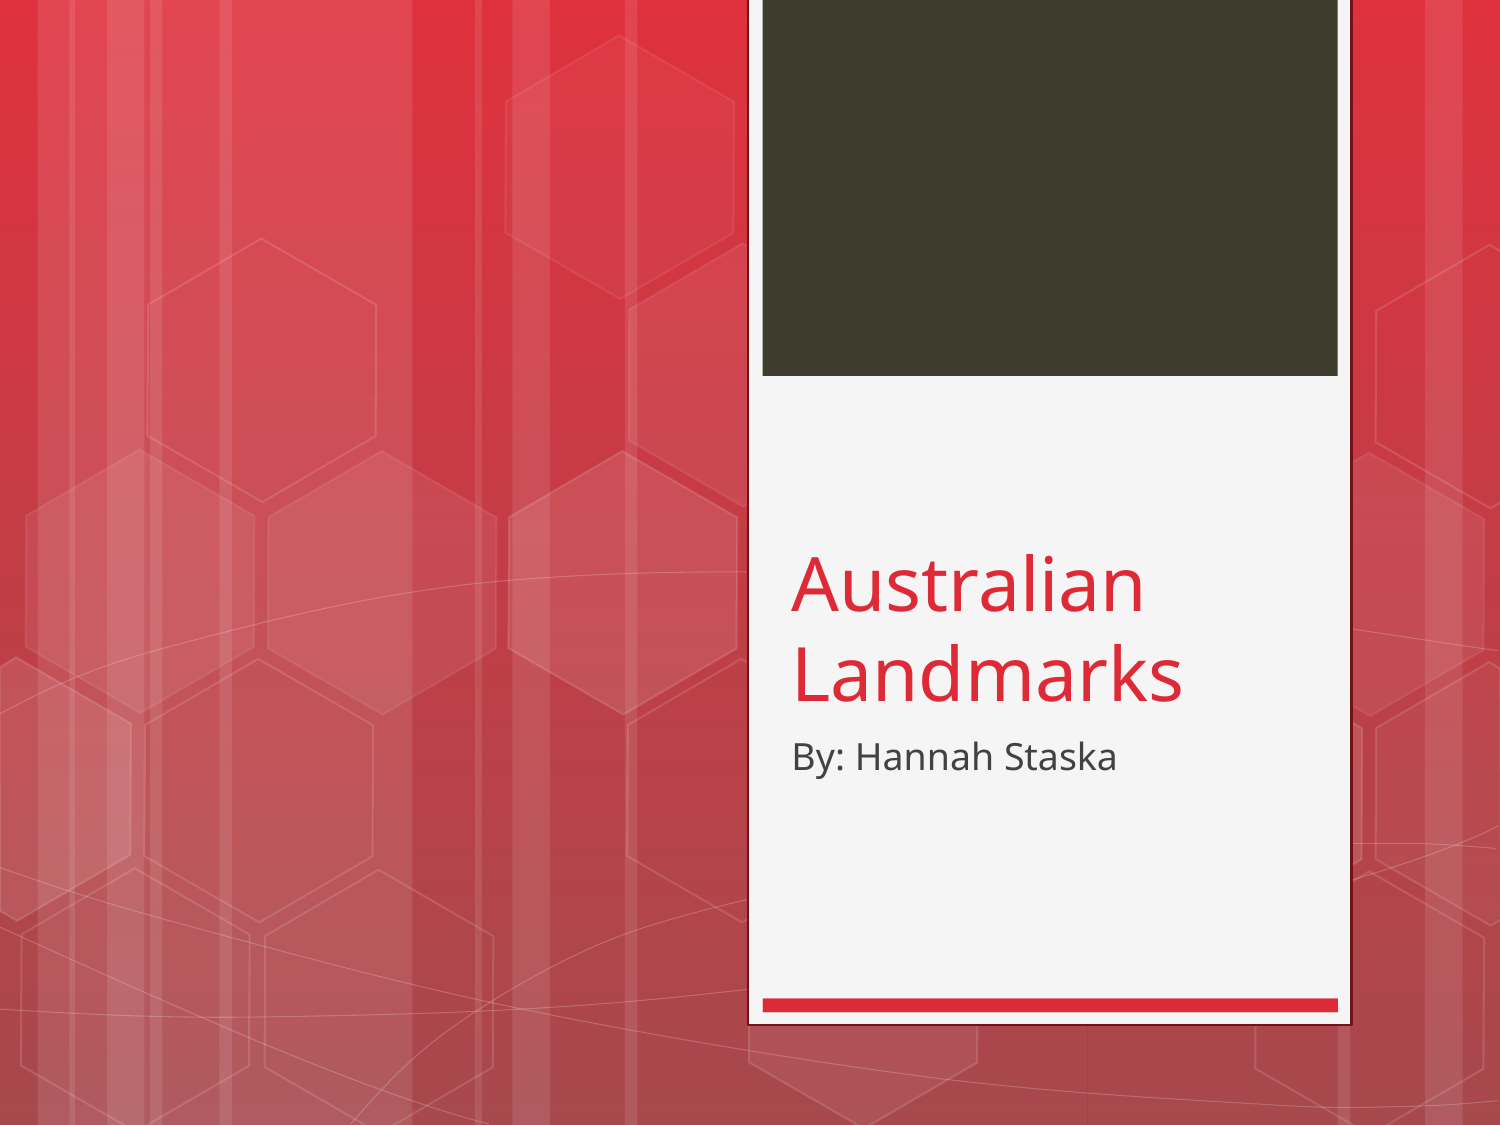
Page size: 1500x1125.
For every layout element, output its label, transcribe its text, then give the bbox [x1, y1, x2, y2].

subtitle By: Hannah Staska [776, 725, 1320, 933]
title Australian Landmarks [776, 444, 1320, 724]
